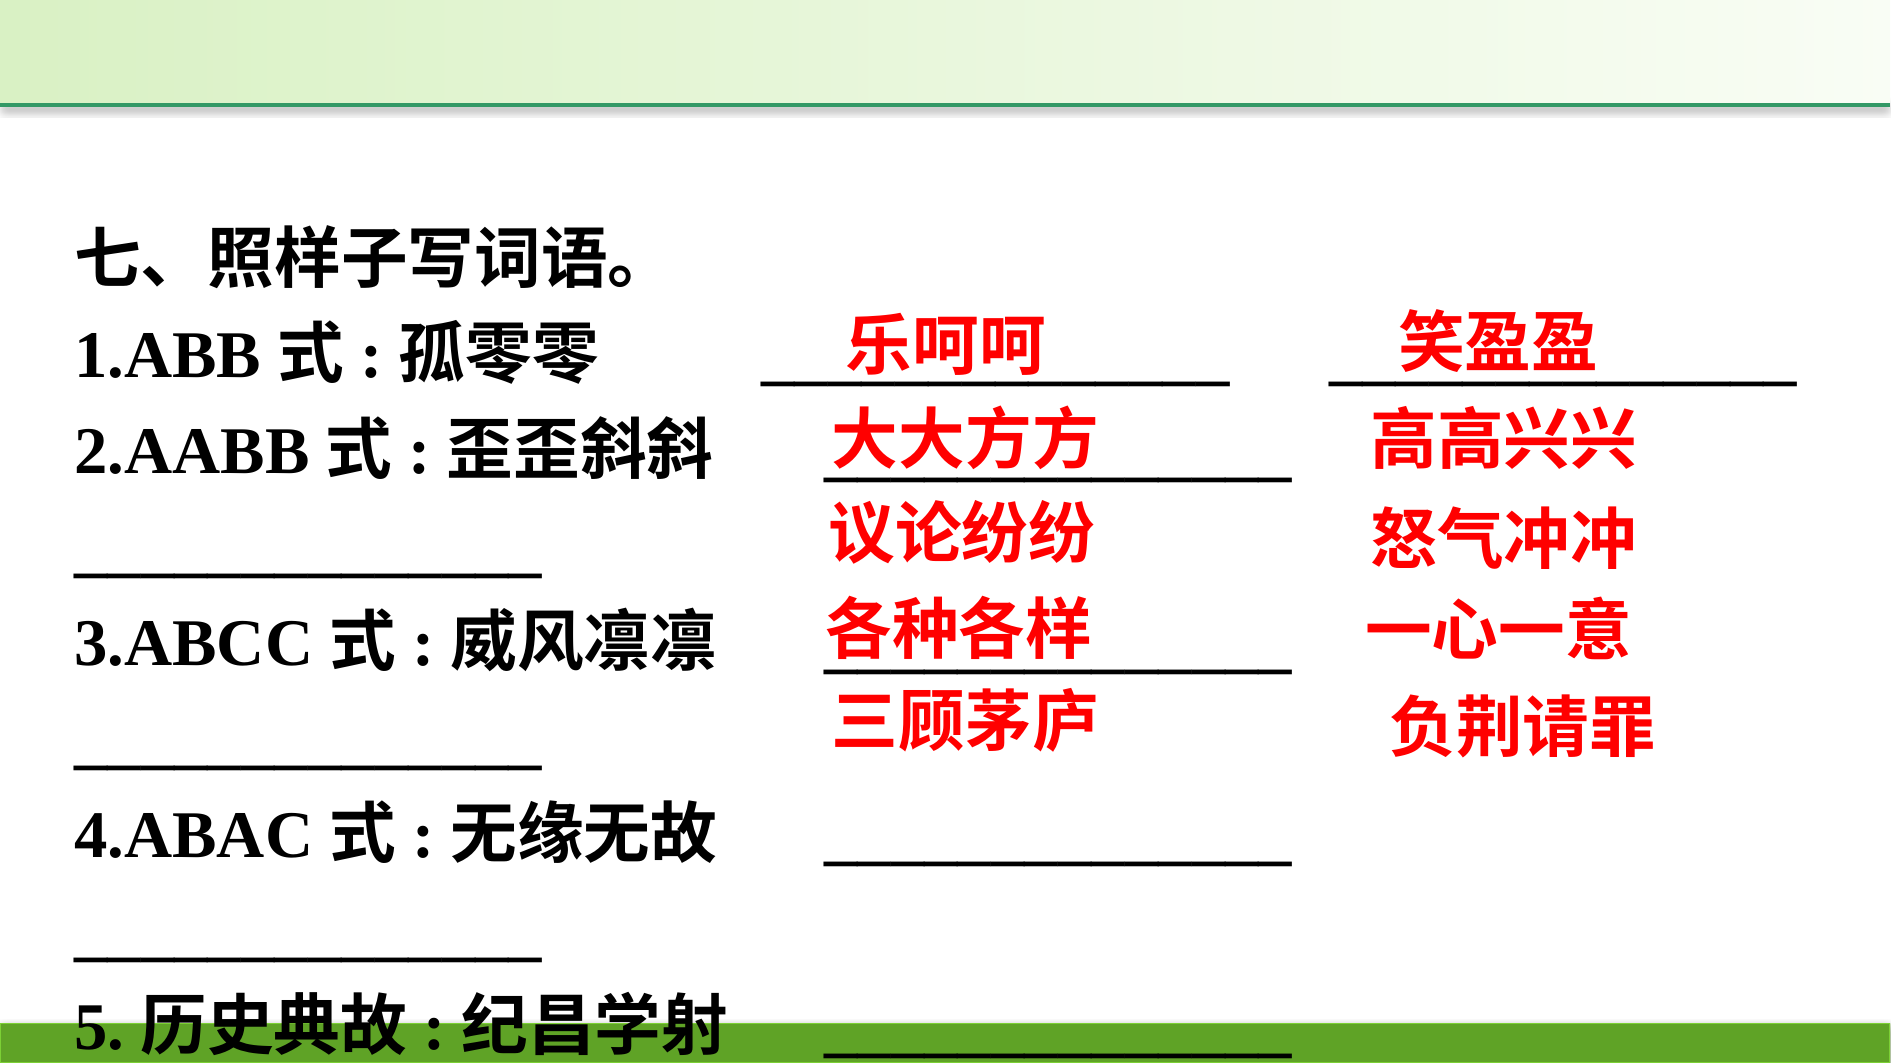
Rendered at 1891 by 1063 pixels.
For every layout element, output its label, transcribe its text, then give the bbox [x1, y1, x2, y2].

text_box 三顾茅庐 [817, 671, 1114, 766]
text_box 乐呵呵 [830, 295, 1061, 389]
text_box 高高兴兴 [1355, 389, 1653, 485]
text_box 大大方方 [817, 389, 1114, 485]
text_box 负荆请罪 [1374, 677, 1672, 772]
text_box 议论纷纷 [813, 483, 1111, 579]
text_box 各种各样 [810, 579, 1108, 675]
text_box 笑盈盈 [1383, 292, 1614, 387]
text_box 一心一意 [1350, 581, 1647, 676]
text_box 七、照样子写词语。 1.ABB式:孤零零 ______________ ______________ 2.AABB式:歪歪斜斜 ______________ ______________ 3.ABCC式:威风凛凛 ______________ ______________ 4.ABAC式:无缘无故 ______________ ______________ 5.历史典故:纪昌学射 ______________ ______________ [59, 191, 1833, 1063]
text_box 怒气冲冲 [1355, 489, 1653, 585]
